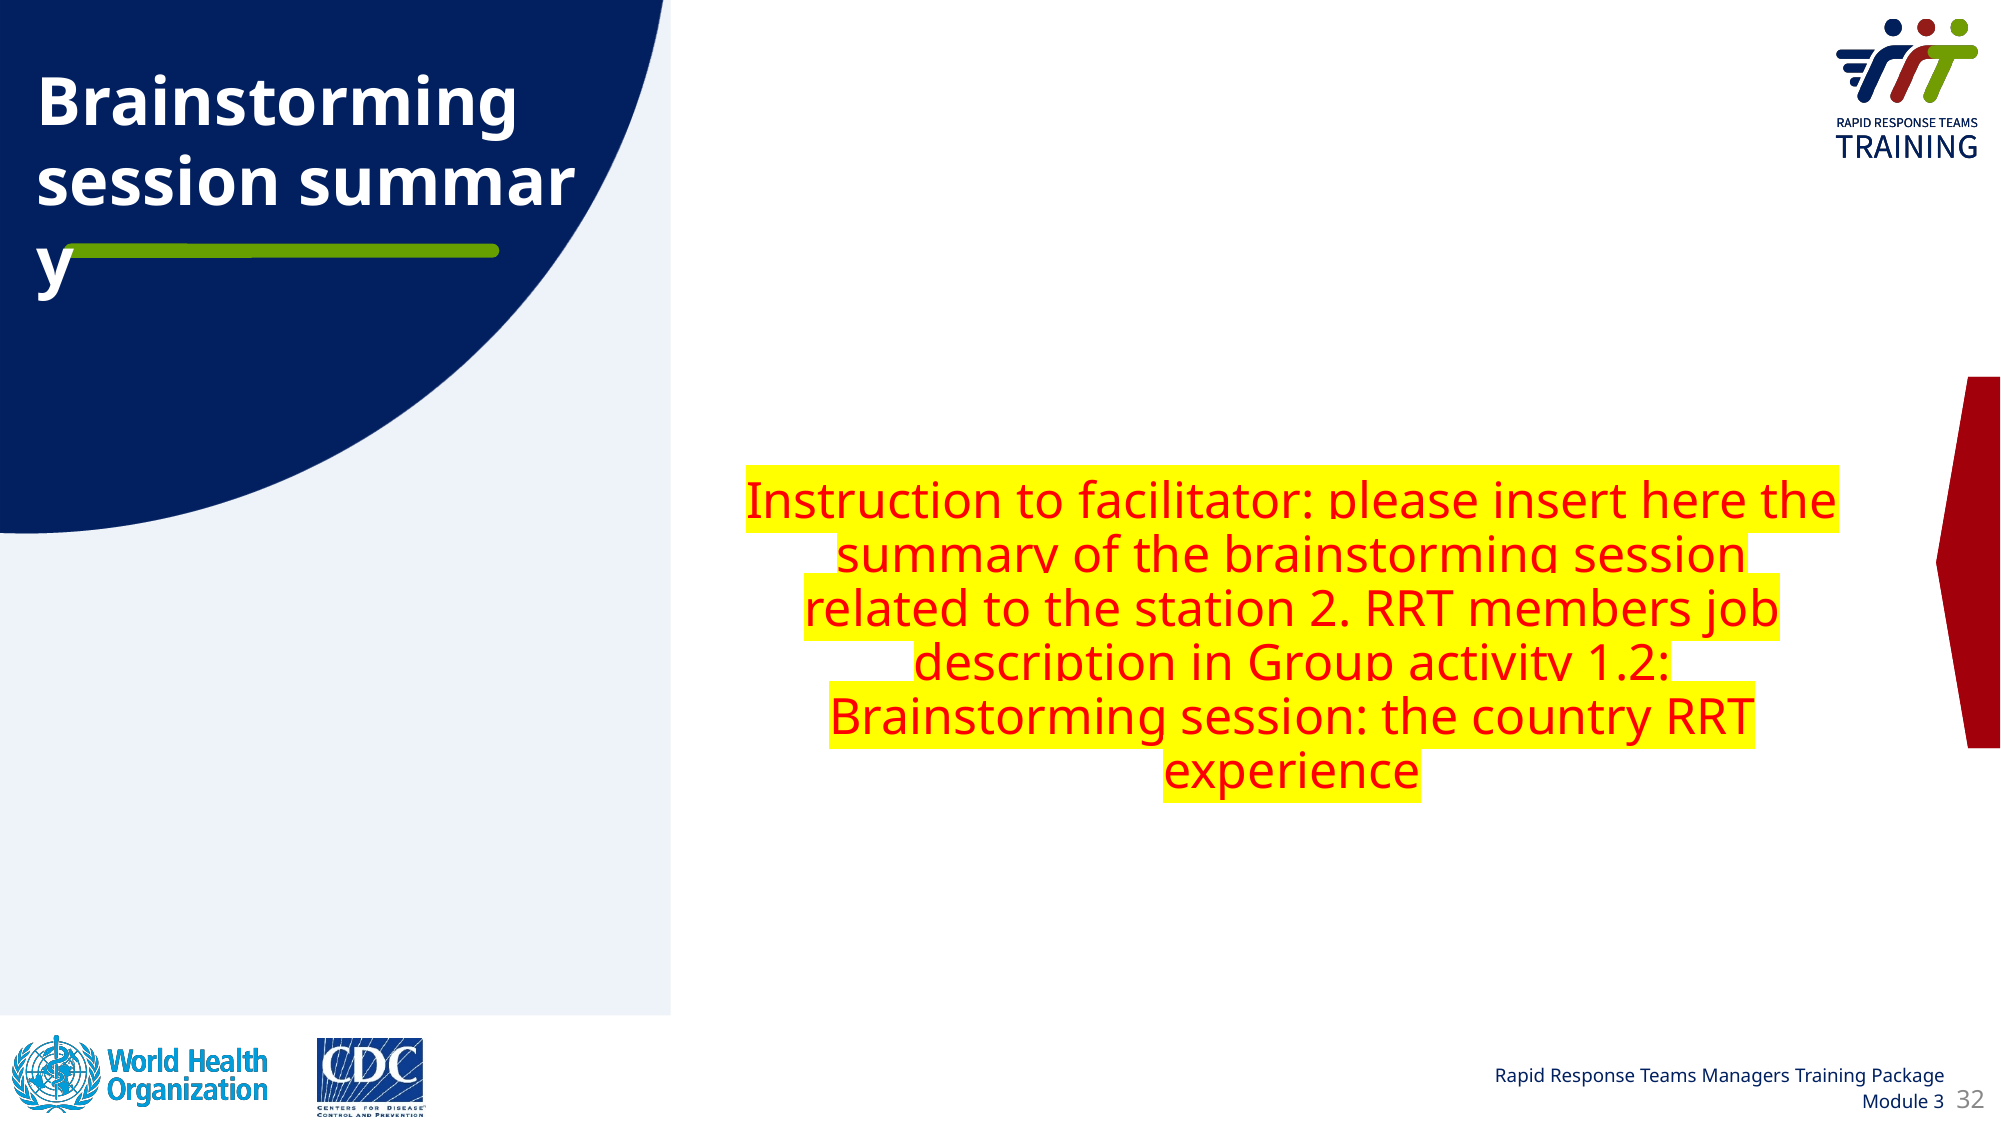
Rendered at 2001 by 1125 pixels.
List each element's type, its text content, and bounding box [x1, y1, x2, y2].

picture [40, 1062, 47, 1070]
picture [71, 1053, 90, 1091]
picture [34, 1054, 43, 1078]
picture [12, 1083, 48, 1113]
text_box 32 [1557, 1075, 1993, 1121]
text_box [1936, 376, 2000, 749]
picture [36, 1088, 78, 1105]
picture [59, 1035, 267, 1113]
text_box Brainstorming session summary [29, 51, 589, 306]
picture [12, 1035, 54, 1068]
picture [50, 1108, 62, 1113]
picture [22, 1062, 26, 1077]
picture [30, 1083, 37, 1091]
picture [1835, 19, 1978, 167]
picture [24, 1054, 36, 1087]
picture [0, 0, 670, 538]
picture [317, 1038, 426, 1117]
text_box Instruction to facilitator: please insert here the summary of the brainstorming session related to the station 2. RRT members job description in Group activity 1.2: Brainstorming session: the country RRT experience [714, 467, 1871, 878]
picture [46, 1056, 54, 1062]
